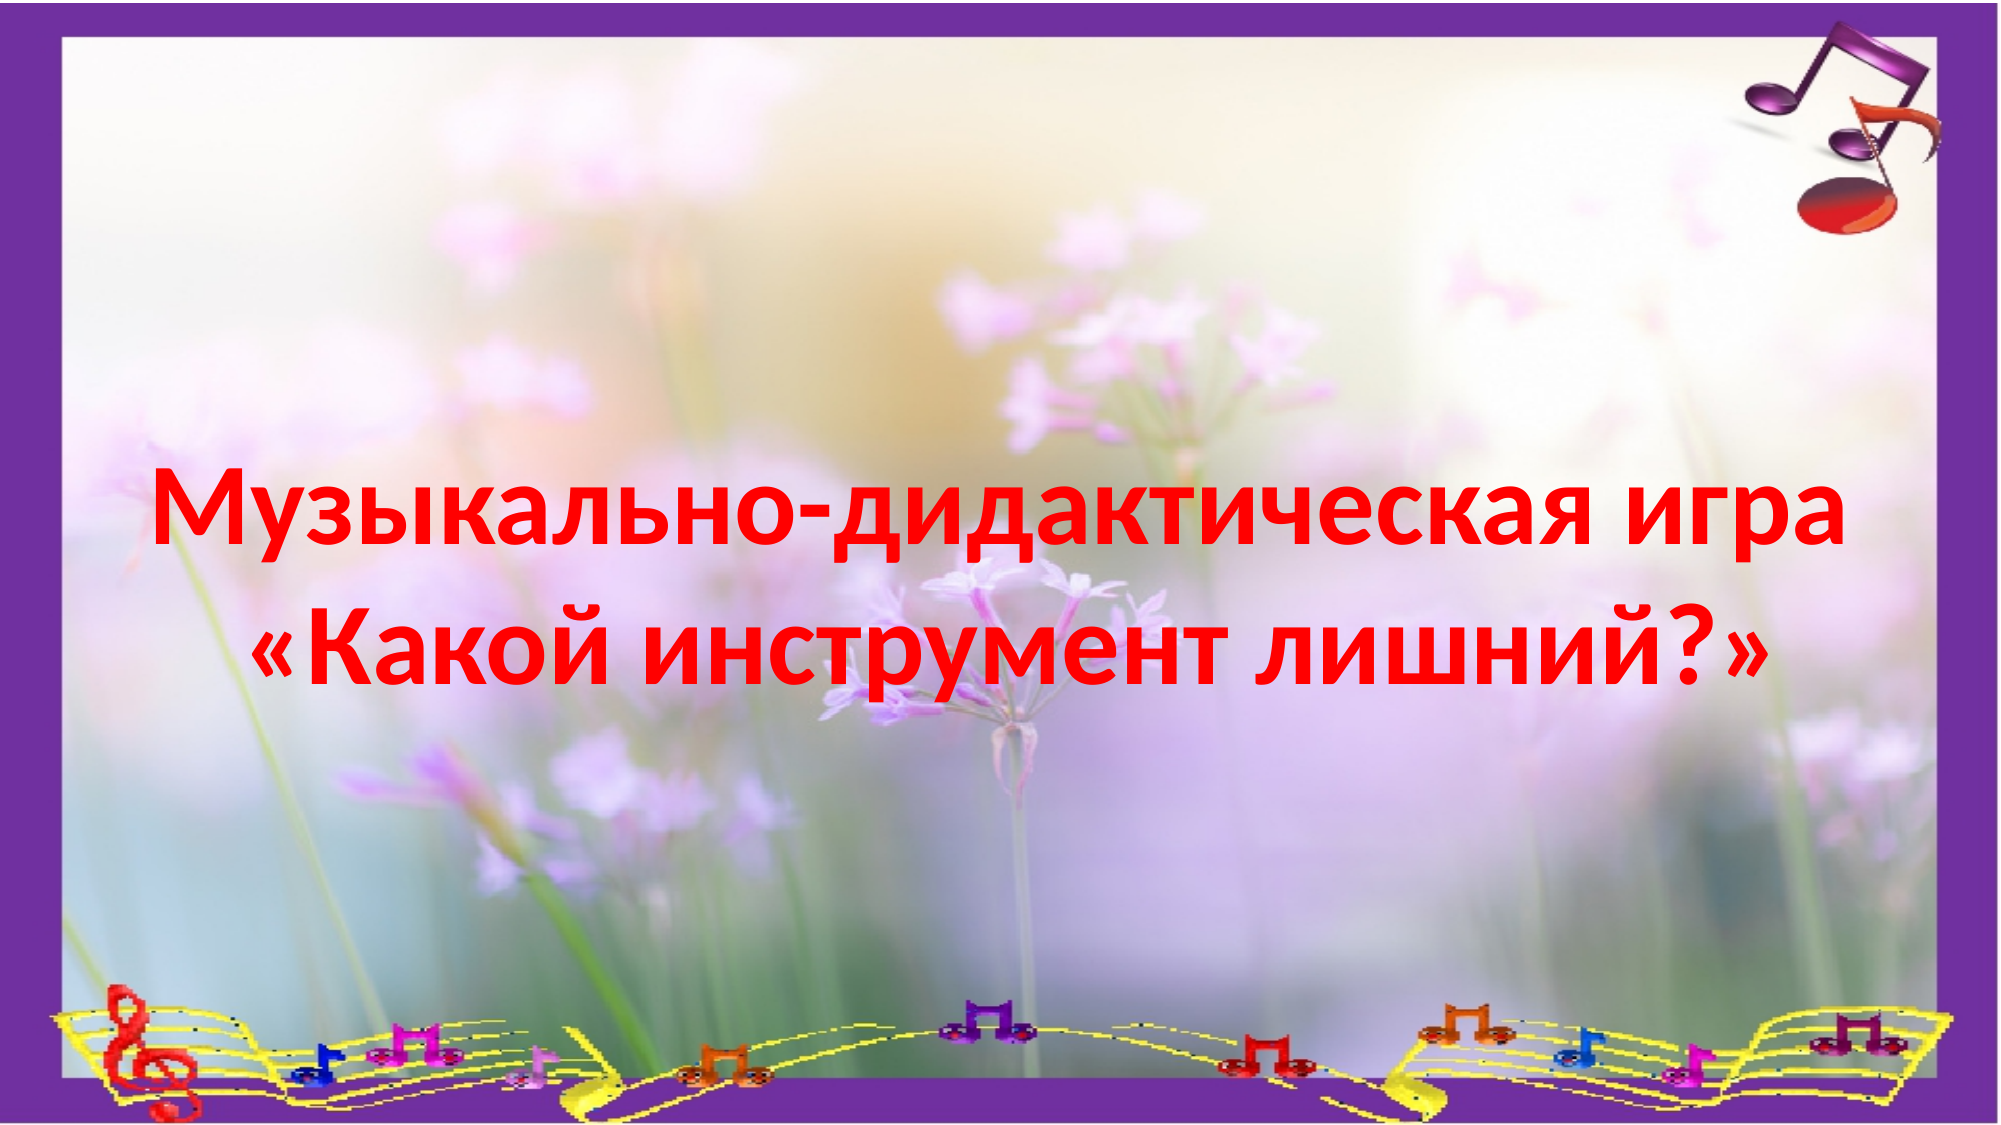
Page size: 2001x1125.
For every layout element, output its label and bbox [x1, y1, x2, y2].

list [0, 3, 2000, 1125]
